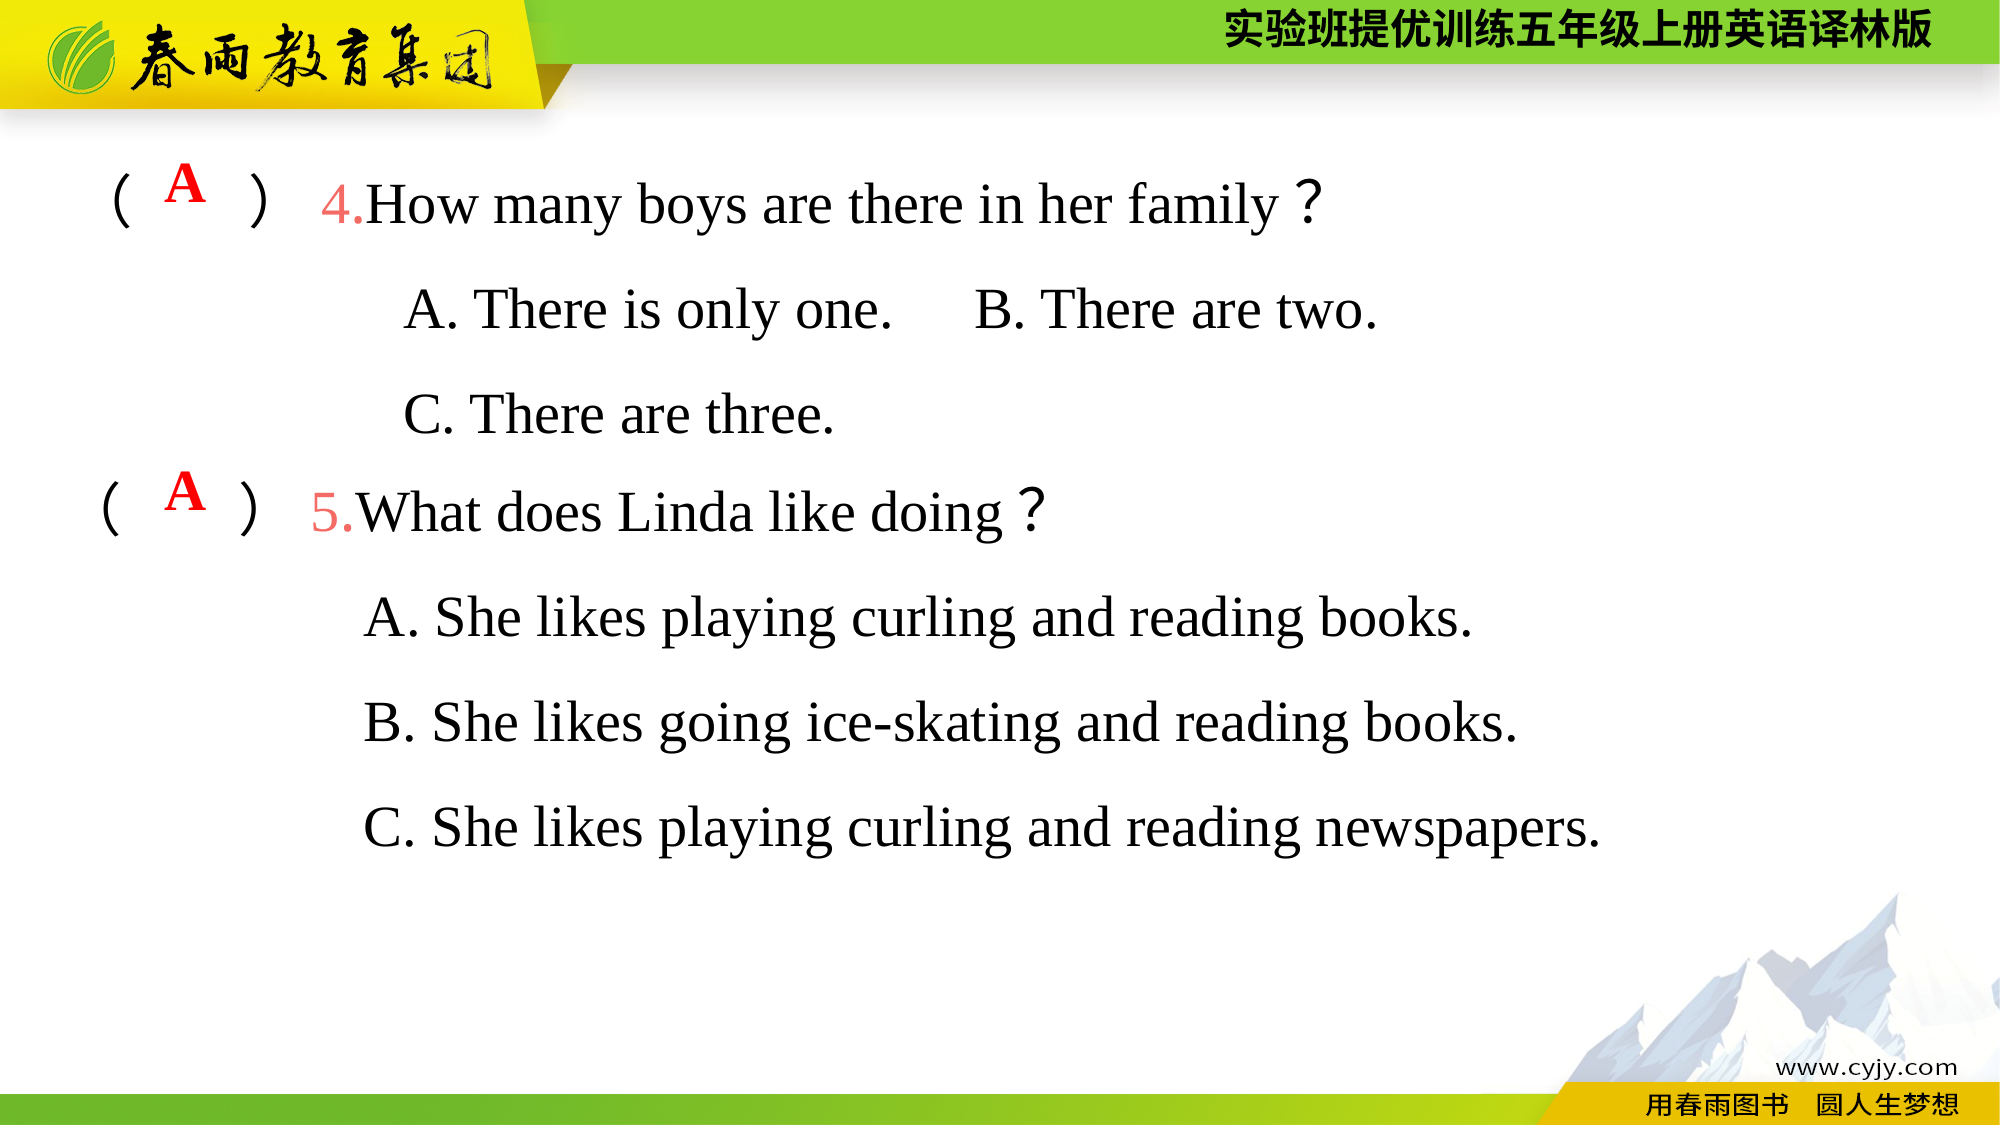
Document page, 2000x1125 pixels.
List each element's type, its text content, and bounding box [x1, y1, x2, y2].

list （ ）4.How many boys are there in her family？ A. There is only one. B. There are two. C. There are three. [59, 122, 1944, 456]
text_box （ ）5.What does Linda like doing？ A. She likes playing curling and reading books. B. She likes going ice-skating and reading books. C. She likes playing curling and reading newspapers. [48, 430, 1933, 866]
text_box A [149, 137, 222, 222]
picture [0, 0, 2000, 1125]
text_box A [149, 444, 222, 530]
